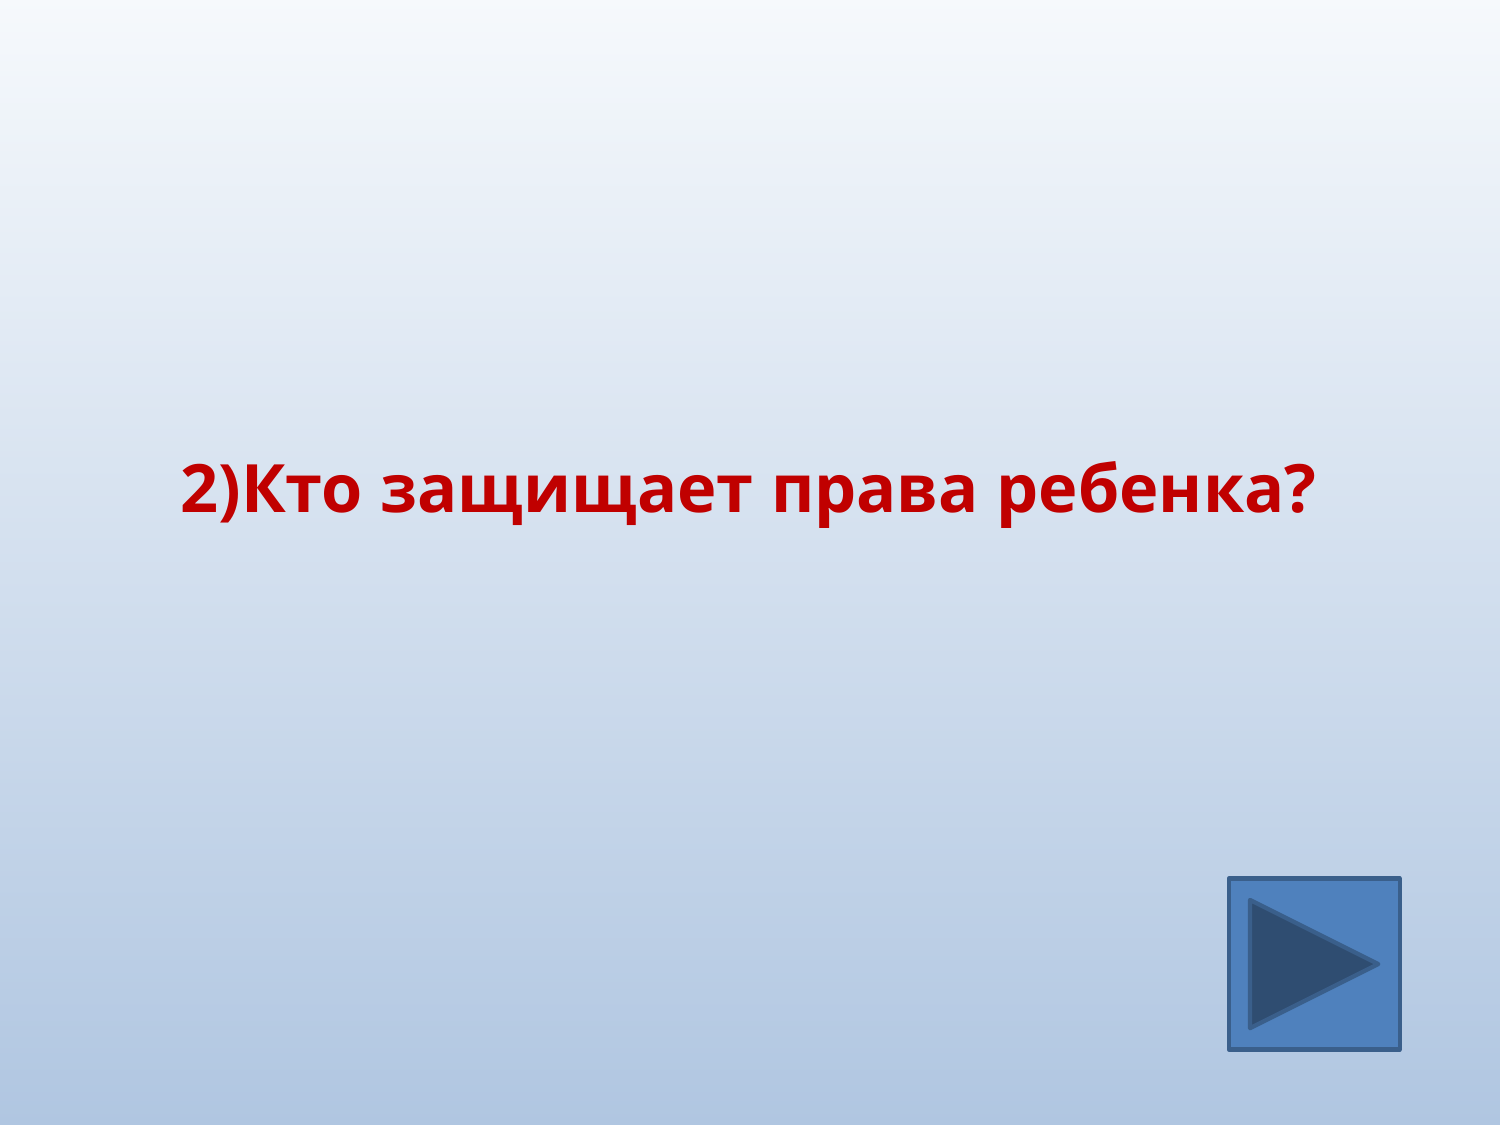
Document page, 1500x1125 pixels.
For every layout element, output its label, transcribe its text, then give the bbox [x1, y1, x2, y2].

text_box [1227, 876, 1402, 1052]
list 2)Кто защищает права ребенка? [64, 251, 1415, 994]
